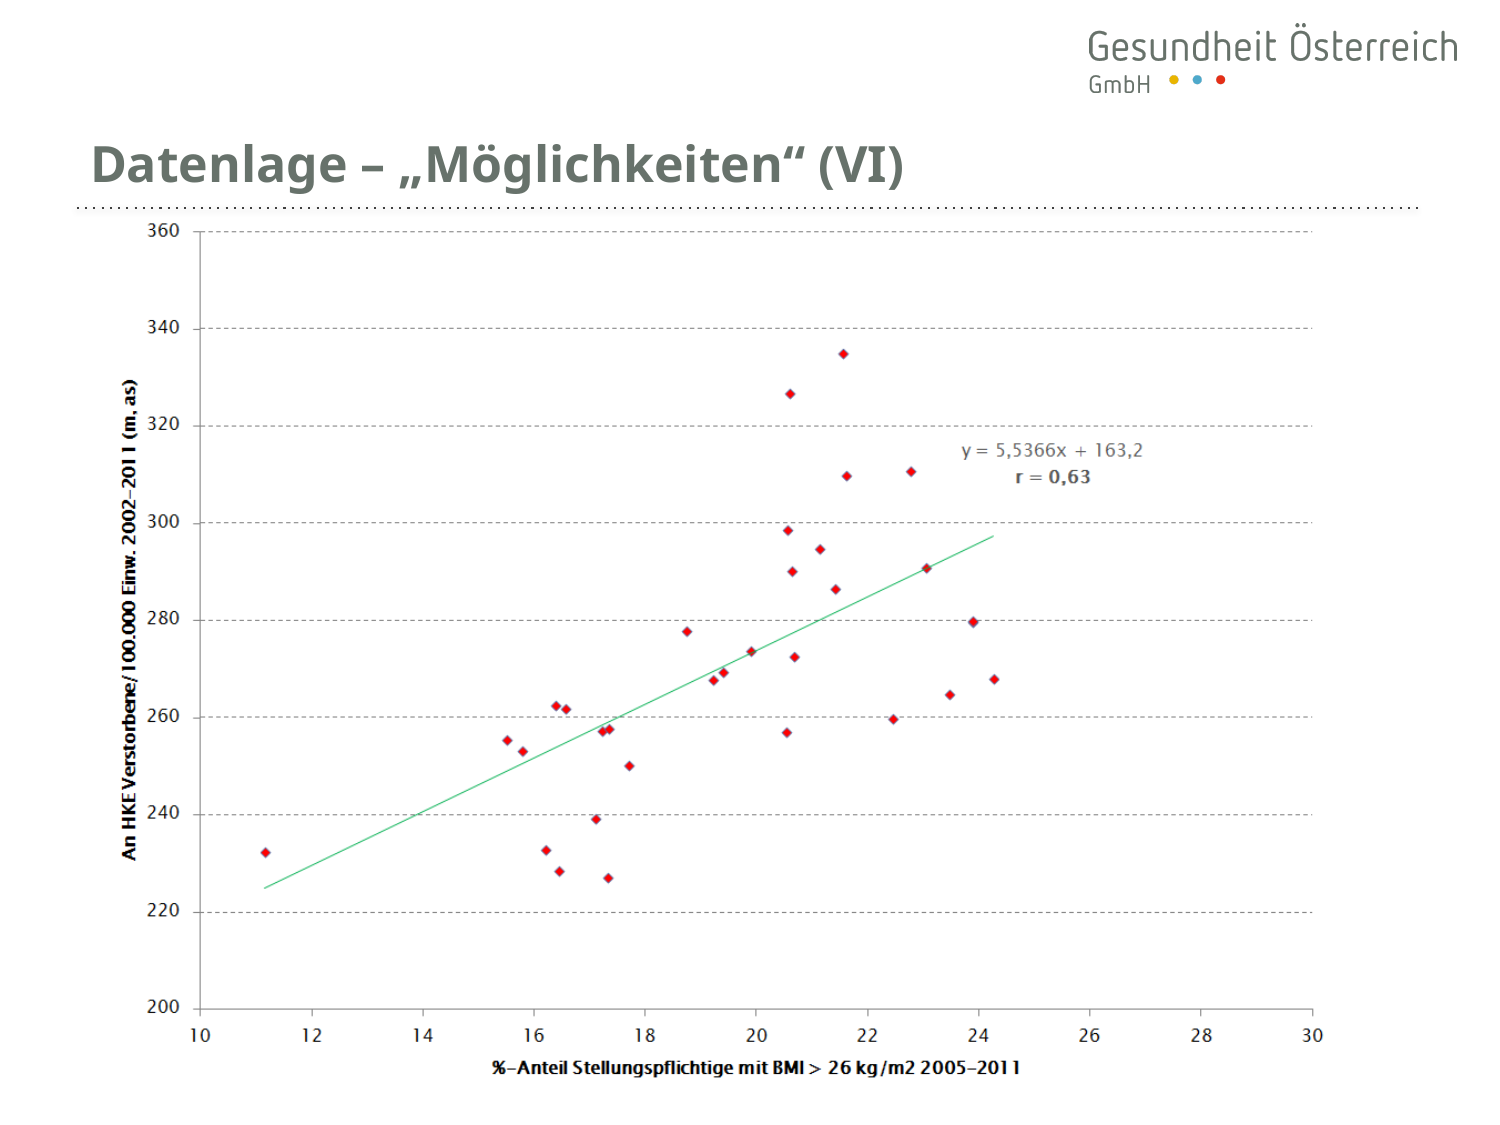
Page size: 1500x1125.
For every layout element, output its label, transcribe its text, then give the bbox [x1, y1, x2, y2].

picture [1089, 23, 1457, 93]
title Datenlage – „Möglichkeiten“ (VI) [74, 128, 1426, 197]
picture [111, 219, 1330, 1083]
